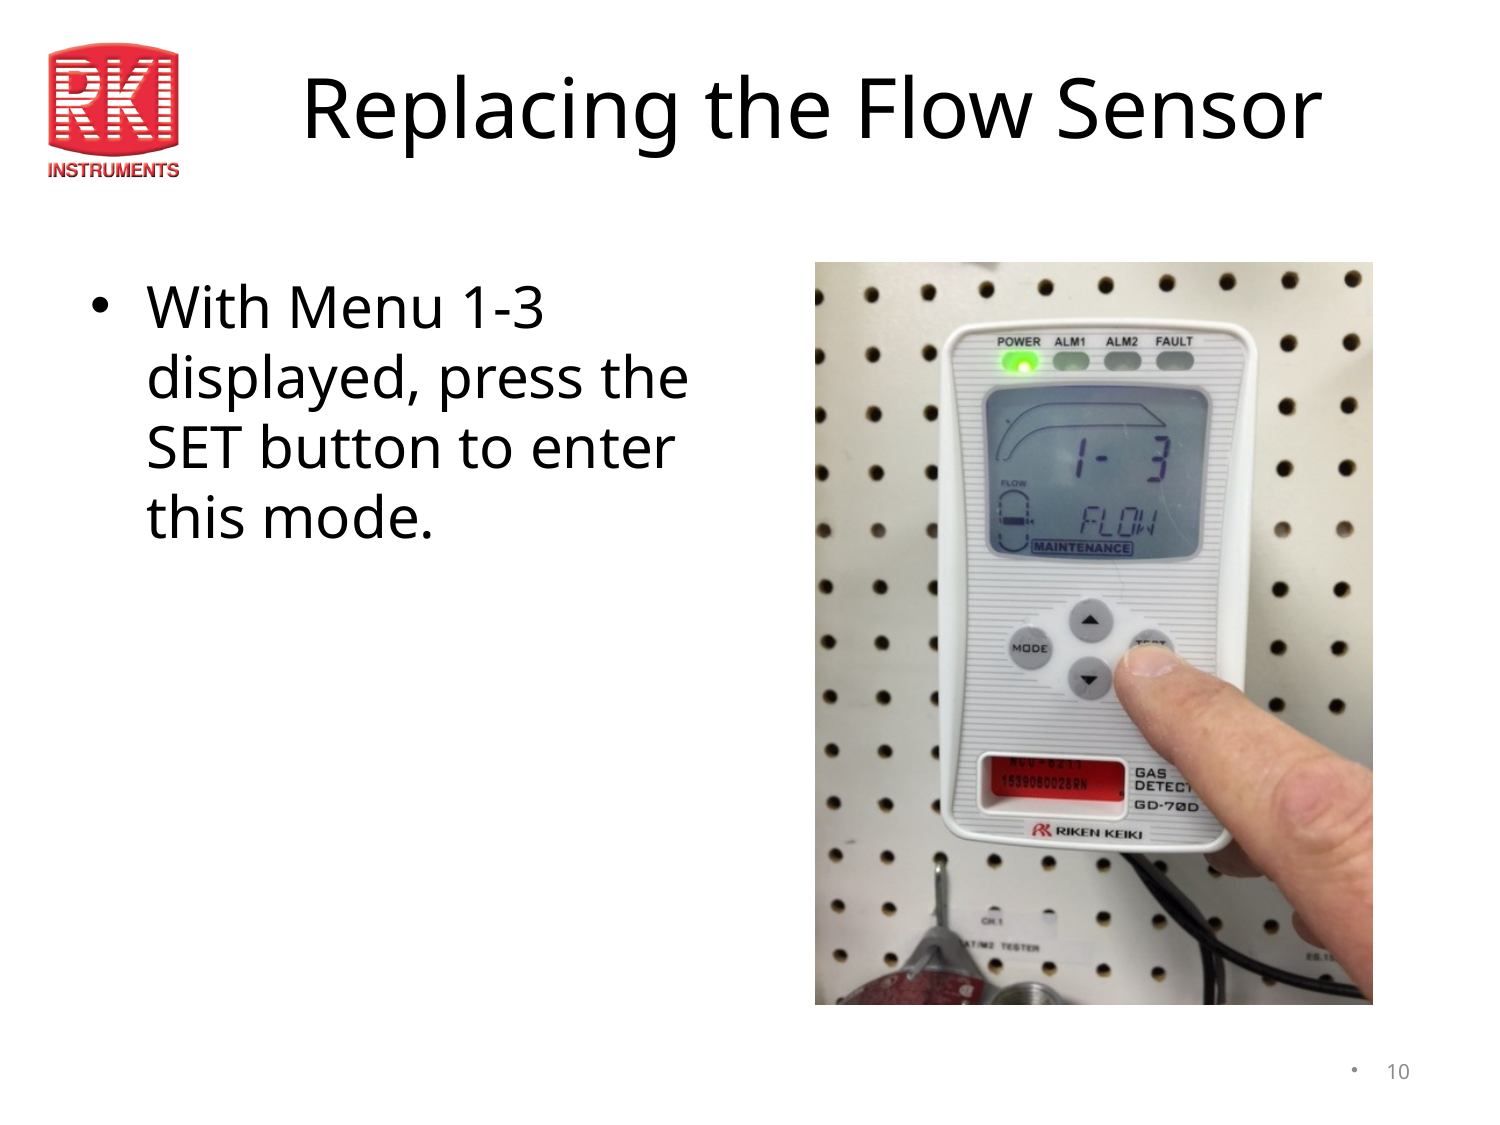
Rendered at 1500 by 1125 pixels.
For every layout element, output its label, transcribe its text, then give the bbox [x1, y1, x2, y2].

slide_number 10 [1074, 1042, 1425, 1103]
picture [37, 37, 188, 184]
list With Menu 1-3 displayed, press the SET button to enter this mode. [75, 262, 738, 1005]
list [762, 262, 1426, 1006]
title Replacing the Flow Sensor [175, 49, 1451, 161]
